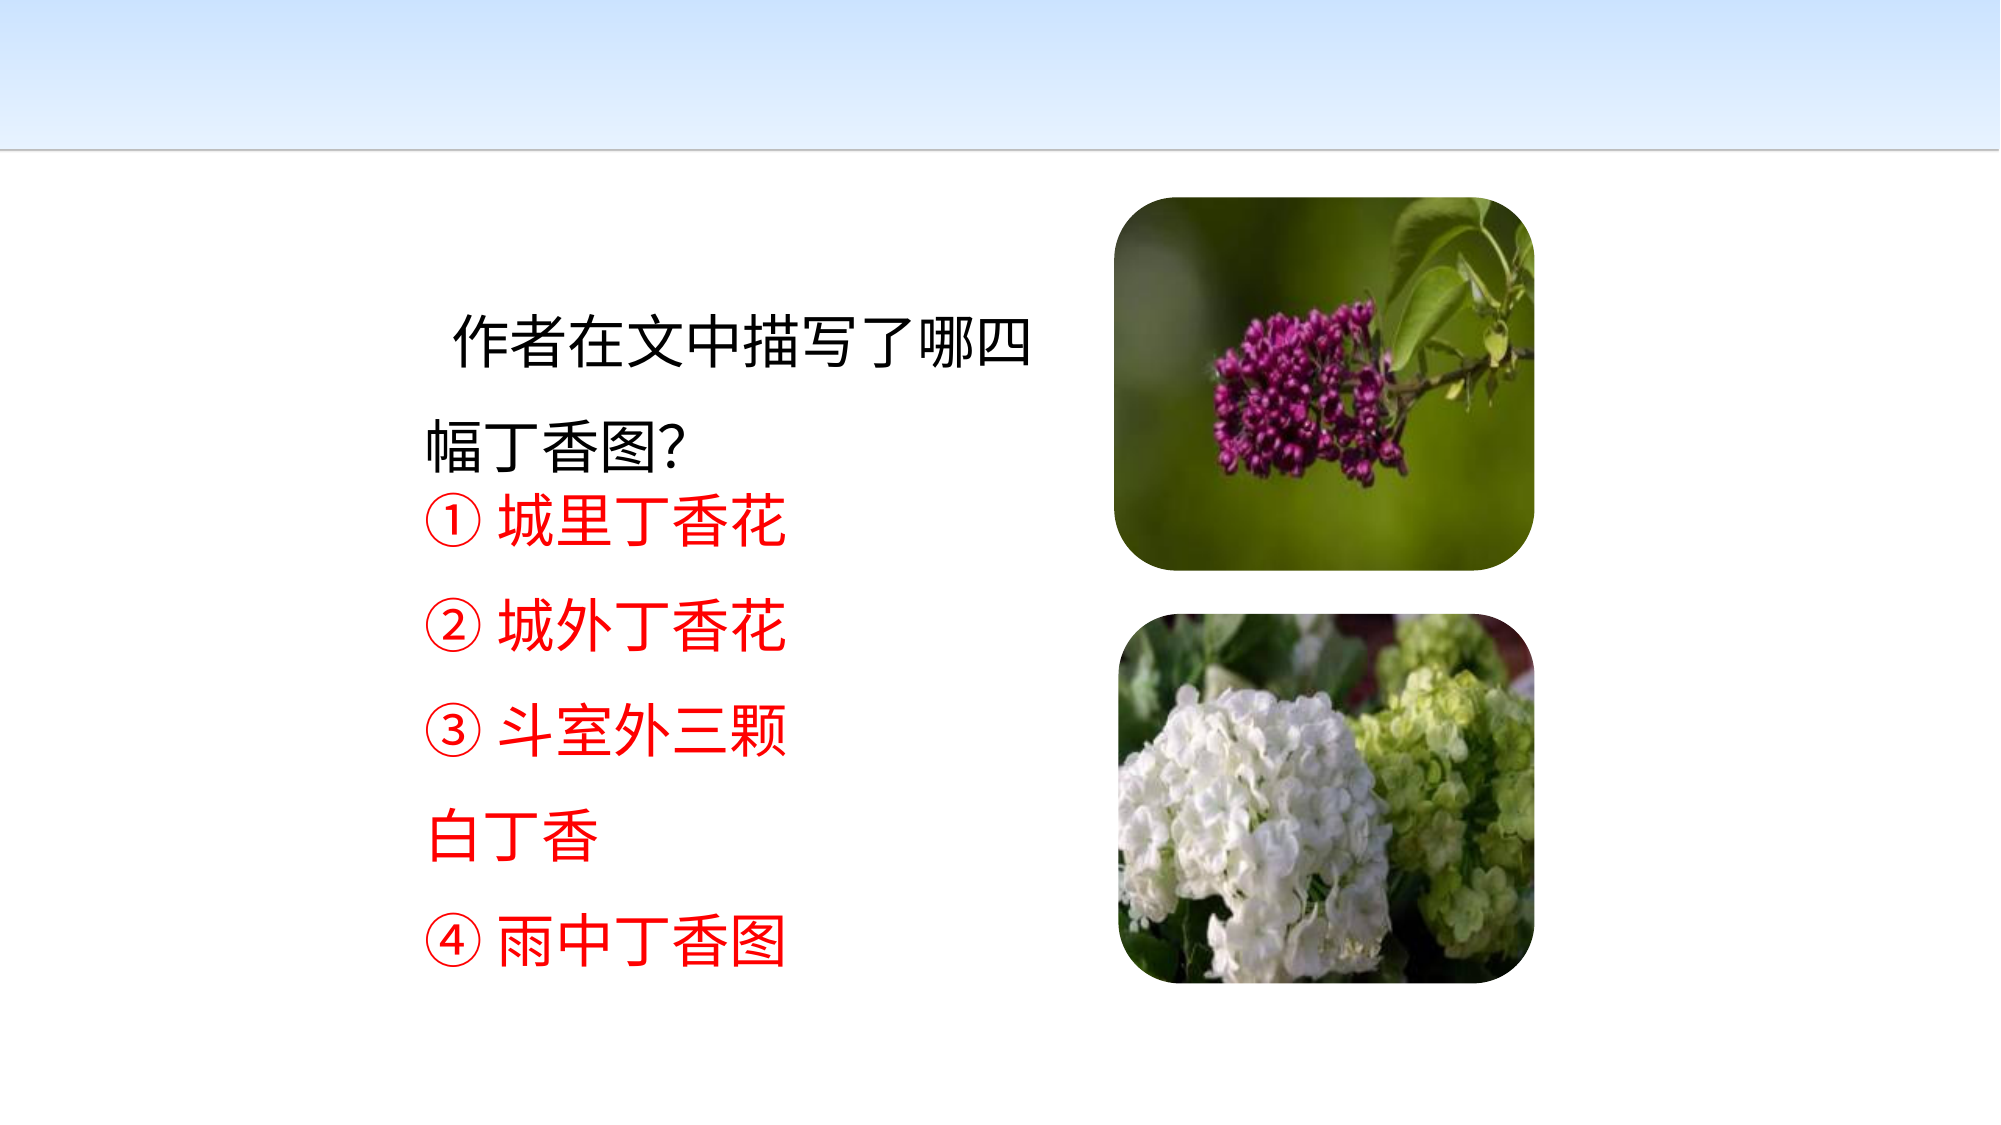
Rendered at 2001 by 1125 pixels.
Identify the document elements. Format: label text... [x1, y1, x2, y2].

text_box ①城里丁香花 ②城外丁香花 ③斗室外三颗白丁香 ④雨中丁香图 [409, 441, 846, 982]
picture [1113, 197, 1535, 571]
text_box 作者在文中描写了哪四幅丁香图？ [409, 262, 1082, 488]
picture [1118, 613, 1535, 984]
